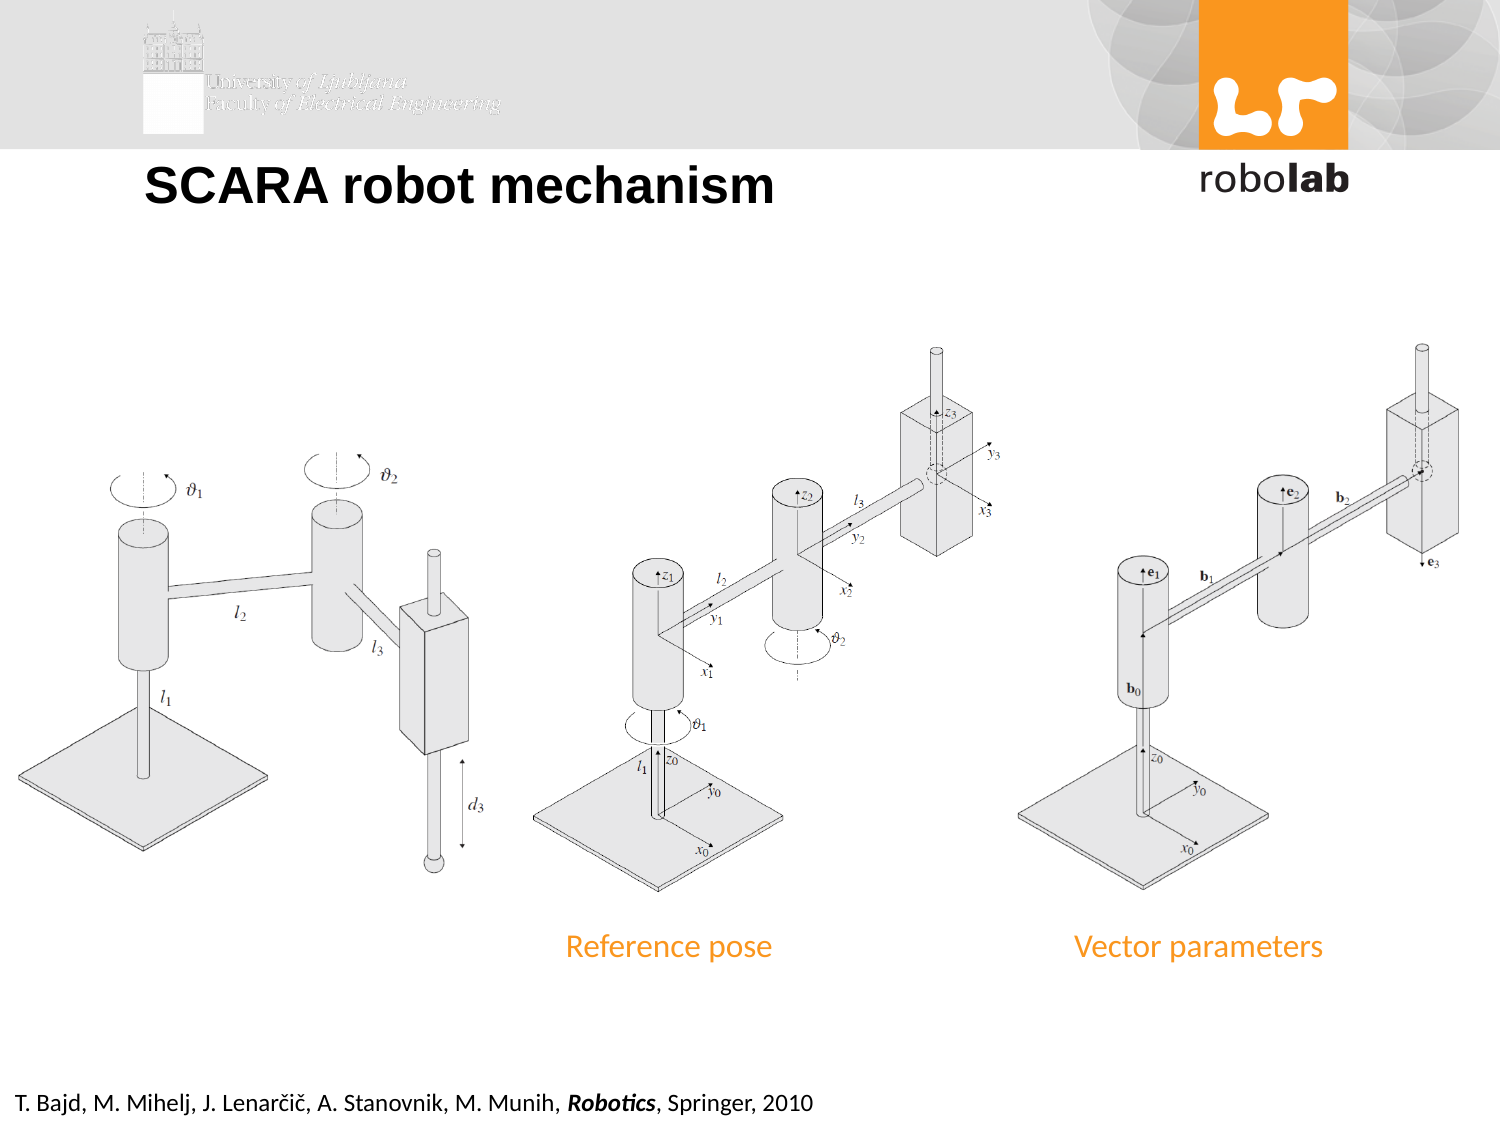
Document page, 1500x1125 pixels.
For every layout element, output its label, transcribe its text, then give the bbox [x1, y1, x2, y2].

text_box Vector parameters [1059, 916, 1339, 972]
picture [520, 337, 1473, 896]
title SCARA robot mechanism [129, 94, 1311, 272]
text_box Reference pose [551, 916, 789, 972]
picture [143, 10, 501, 94]
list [11, 443, 501, 882]
picture [998, 0, 1500, 196]
